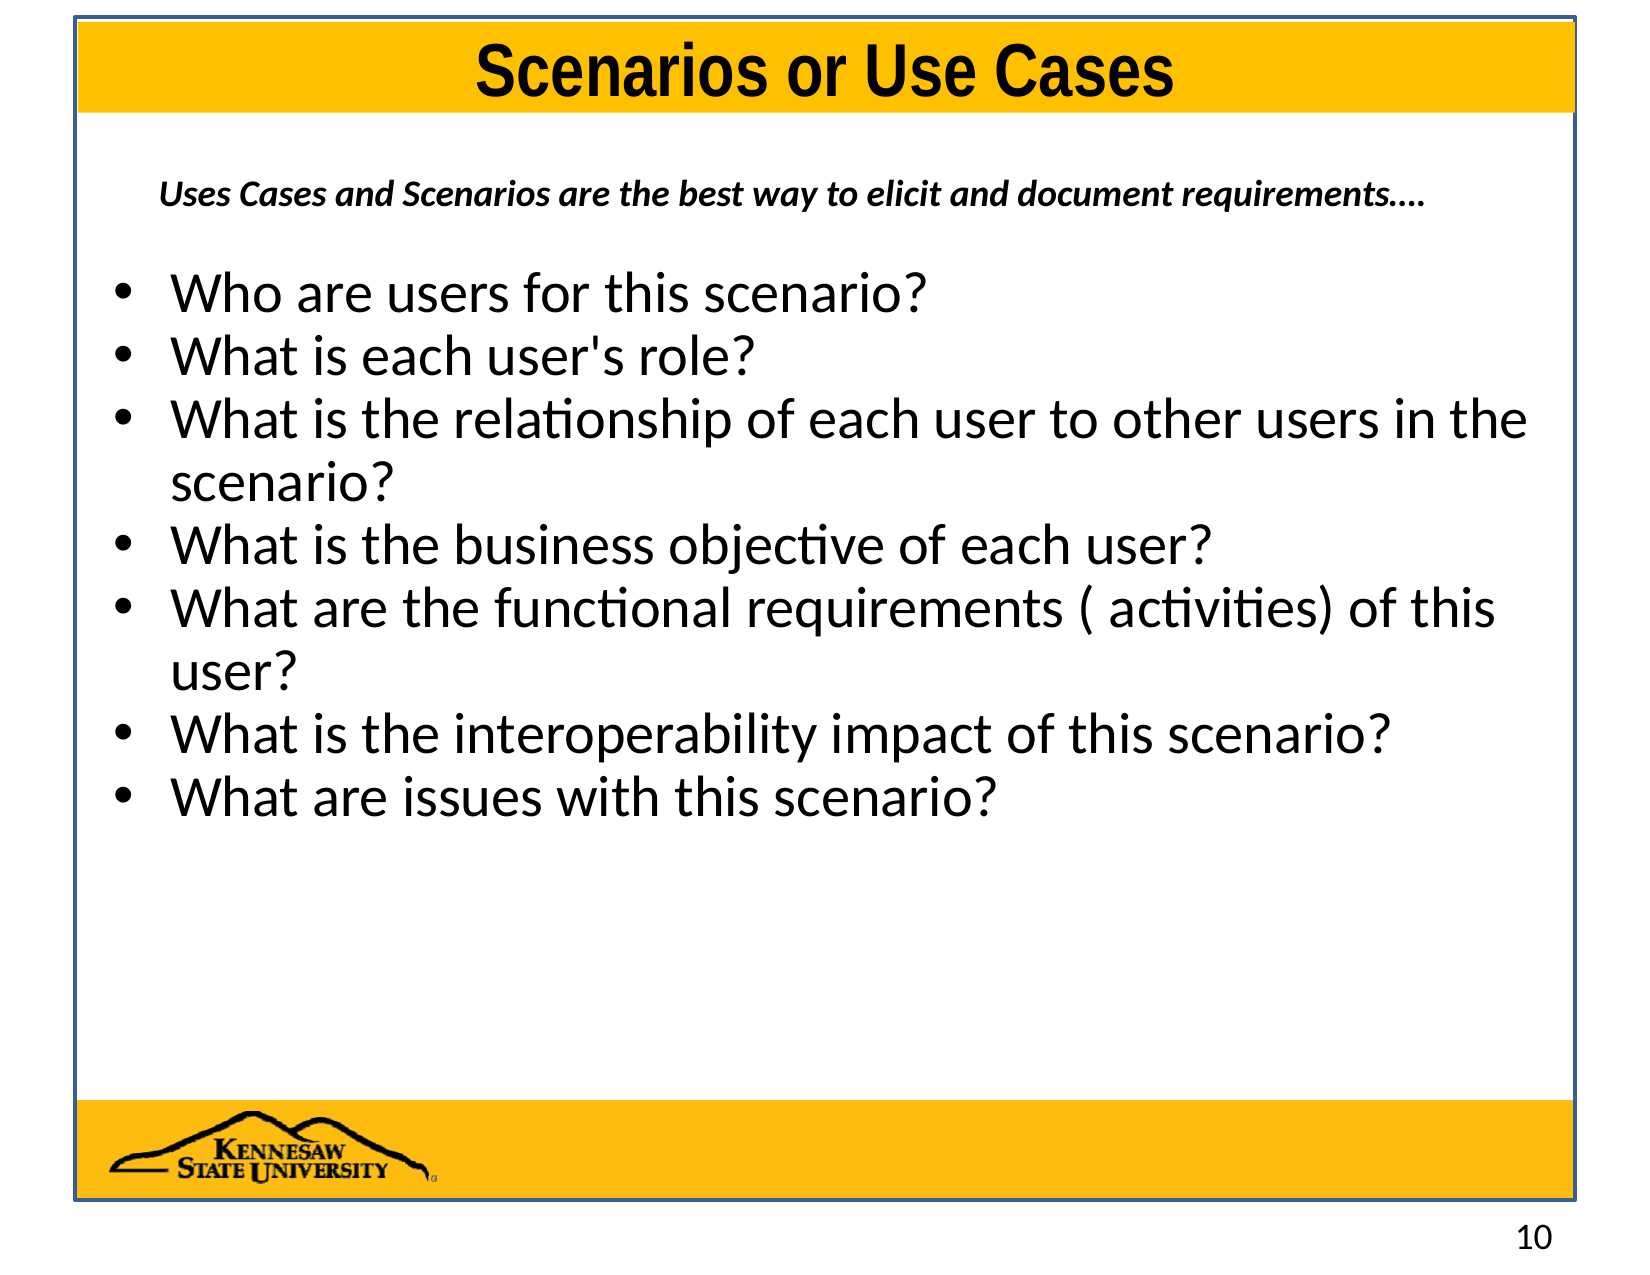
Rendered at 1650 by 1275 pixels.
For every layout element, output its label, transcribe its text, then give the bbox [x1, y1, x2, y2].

picture [108, 1111, 437, 1184]
list Who are users for this scenario? What is each user's role? What is the relationship of each user to other users in the scenario? What is the business objective of each user? What are the functional requirements ( activities) of this user? What is the interoperability impact of this scenario? What are issues with this scenario? [113, 262, 1539, 880]
title Scenarios or Use Cases [77, 21, 1575, 113]
text_box Uses Cases and Scenarios are the best way to elicit and document requirements…. [143, 161, 1557, 222]
